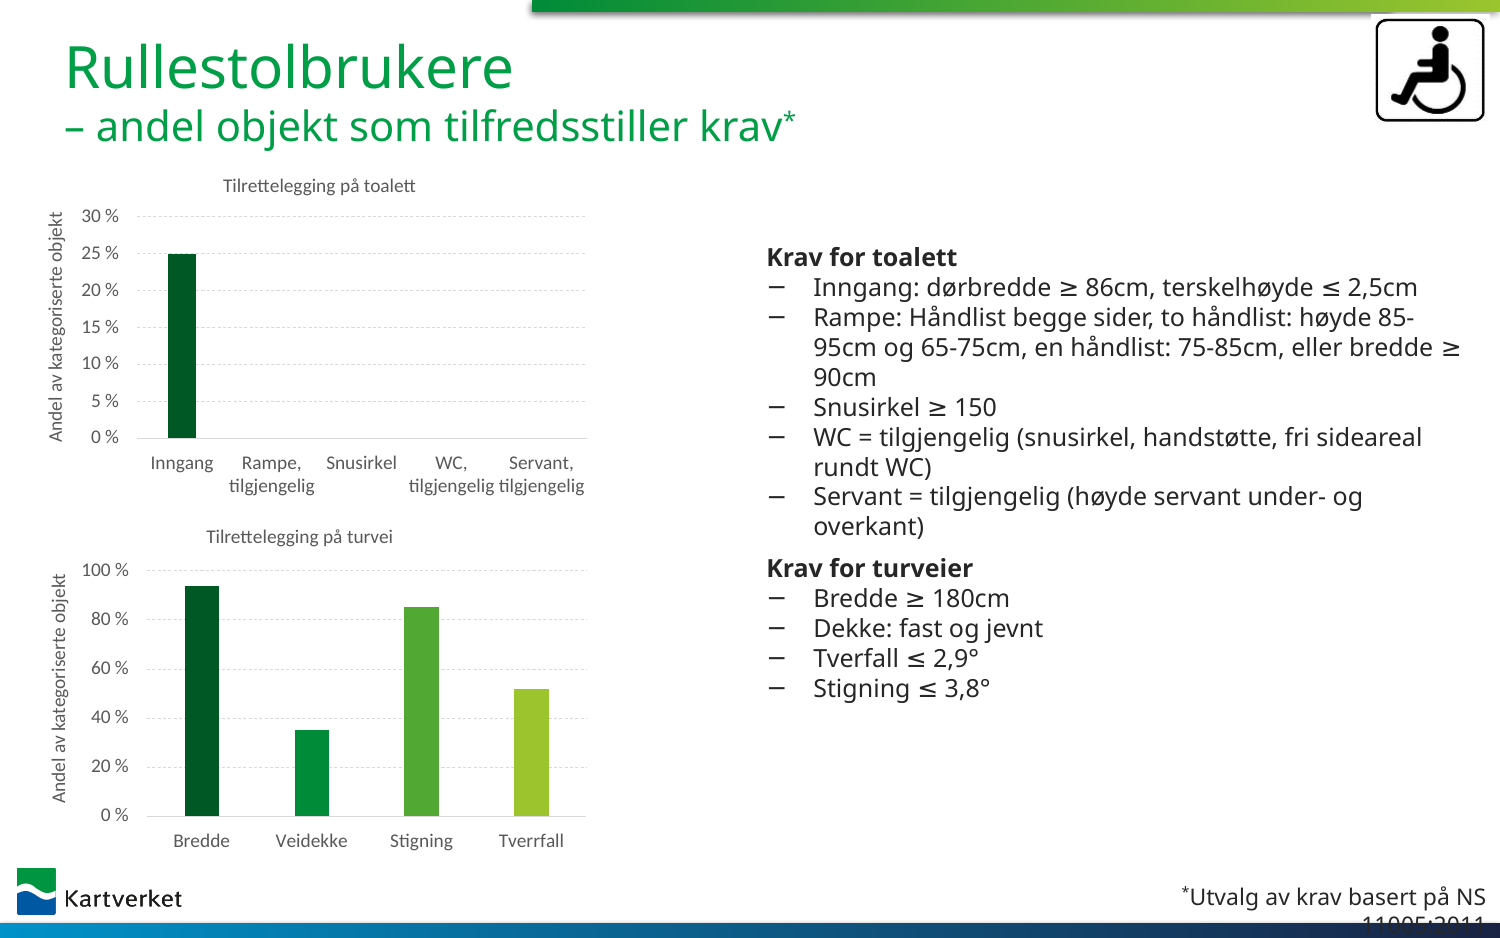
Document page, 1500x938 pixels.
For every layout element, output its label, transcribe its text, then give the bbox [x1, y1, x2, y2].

picture [1371, 13, 1491, 127]
text_box Krav for toalett Inngang: dørbredde ≥ 86cm, terskelhøyde ≤ 2,5cm Rampe: Håndlist begge sider, to håndlist: høyde 85-95cm og 65-75cm, en håndlist: 75-85cm, eller bredde ≥ 90cm Snusirkel ≥ 150 WC = tilgjengelig (snusirkel, handstøtte, fri sideareal rundt WC) Servant = tilgjengelig (høyde servant under- og overkant) [751, 234, 1483, 545]
text_box Krav for turveier Bredde ≥ 180cm Dekke: fast og jevnt Tverfall ≤ 2,9° Stigning ≤ 3,8° [751, 545, 1483, 710]
text_box Rullestolbrukere – andel objekt som tilfredsstiller krav* [49, 14, 1431, 158]
text_box *Utvalg av krav basert på NS 11005:2011 [1068, 873, 1500, 938]
picture [41, 166, 598, 505]
picture [41, 520, 598, 859]
